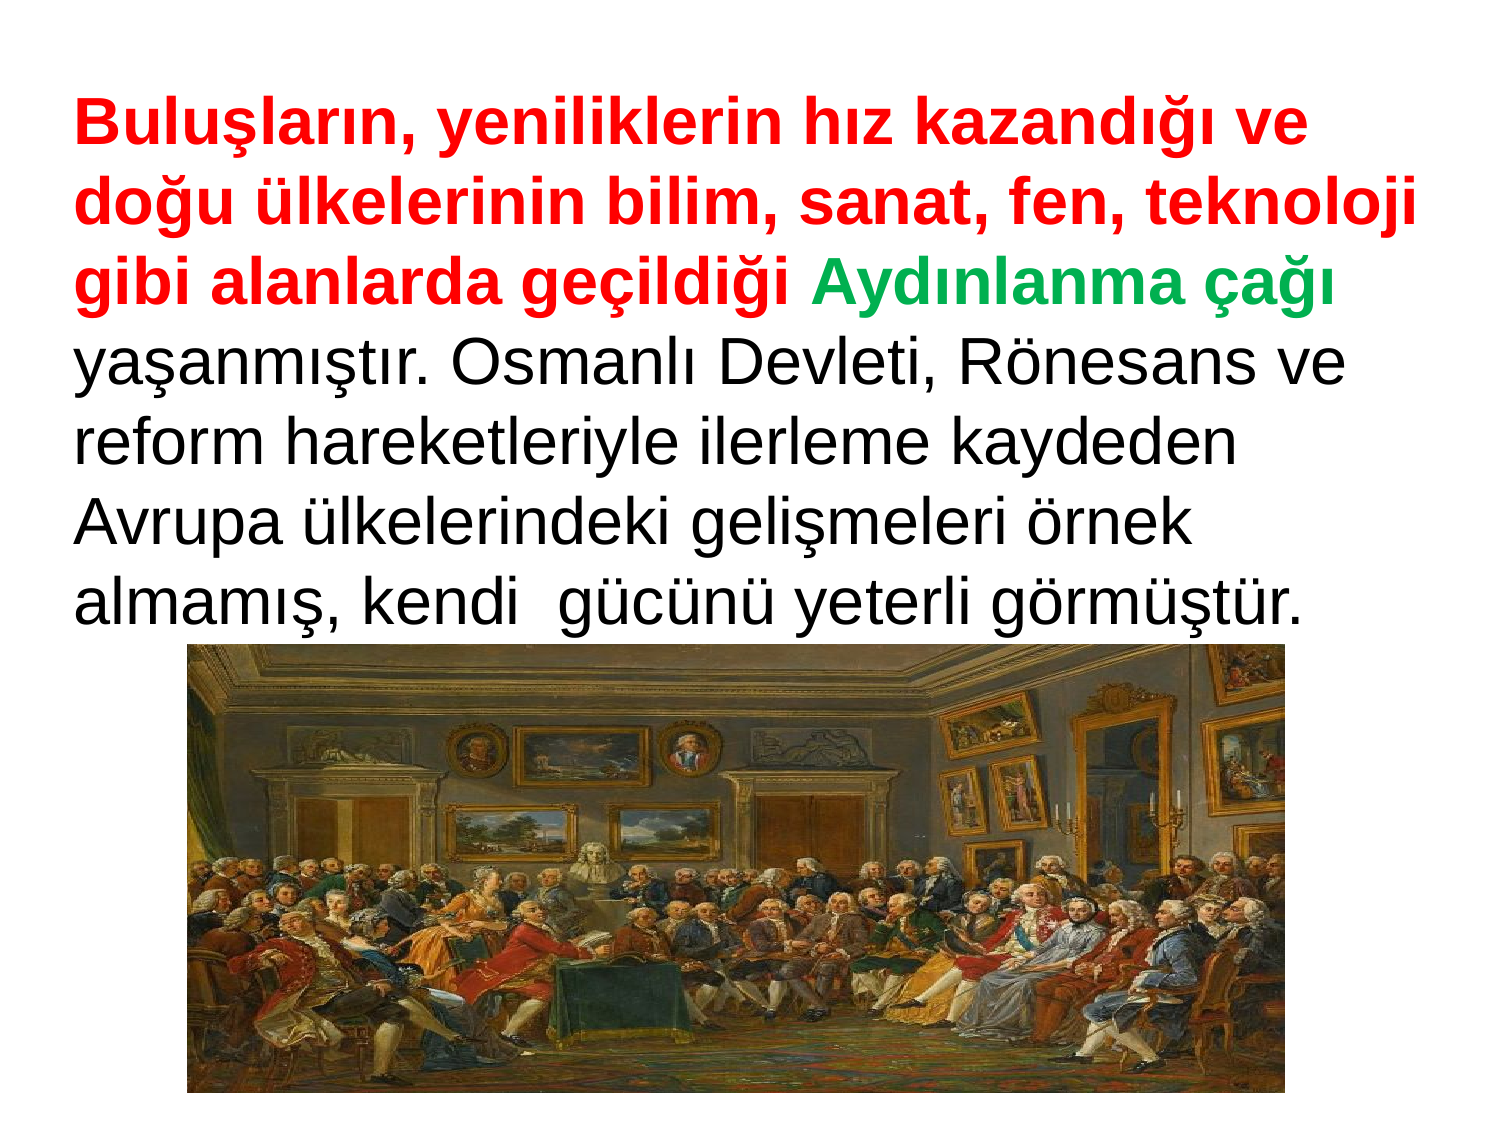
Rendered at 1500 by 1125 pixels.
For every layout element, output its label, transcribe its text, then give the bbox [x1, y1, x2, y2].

picture [187, 644, 1285, 1093]
text_box Buluşların, yeniliklerin hız kazandığı ve doğu ülkelerinin bilim, sanat, fen, teknoloji gibi alanlarda geçildiği Aydınlanma çağı yaşanmıştır. Osmanlı Devleti, Rönesans ve reform hareketleriyle ilerleme kaydeden Avrupa ülkelerindeki gelişmeleri örnek almamış, kendi gücünü yeterli görmüştür. [58, 70, 1465, 645]
